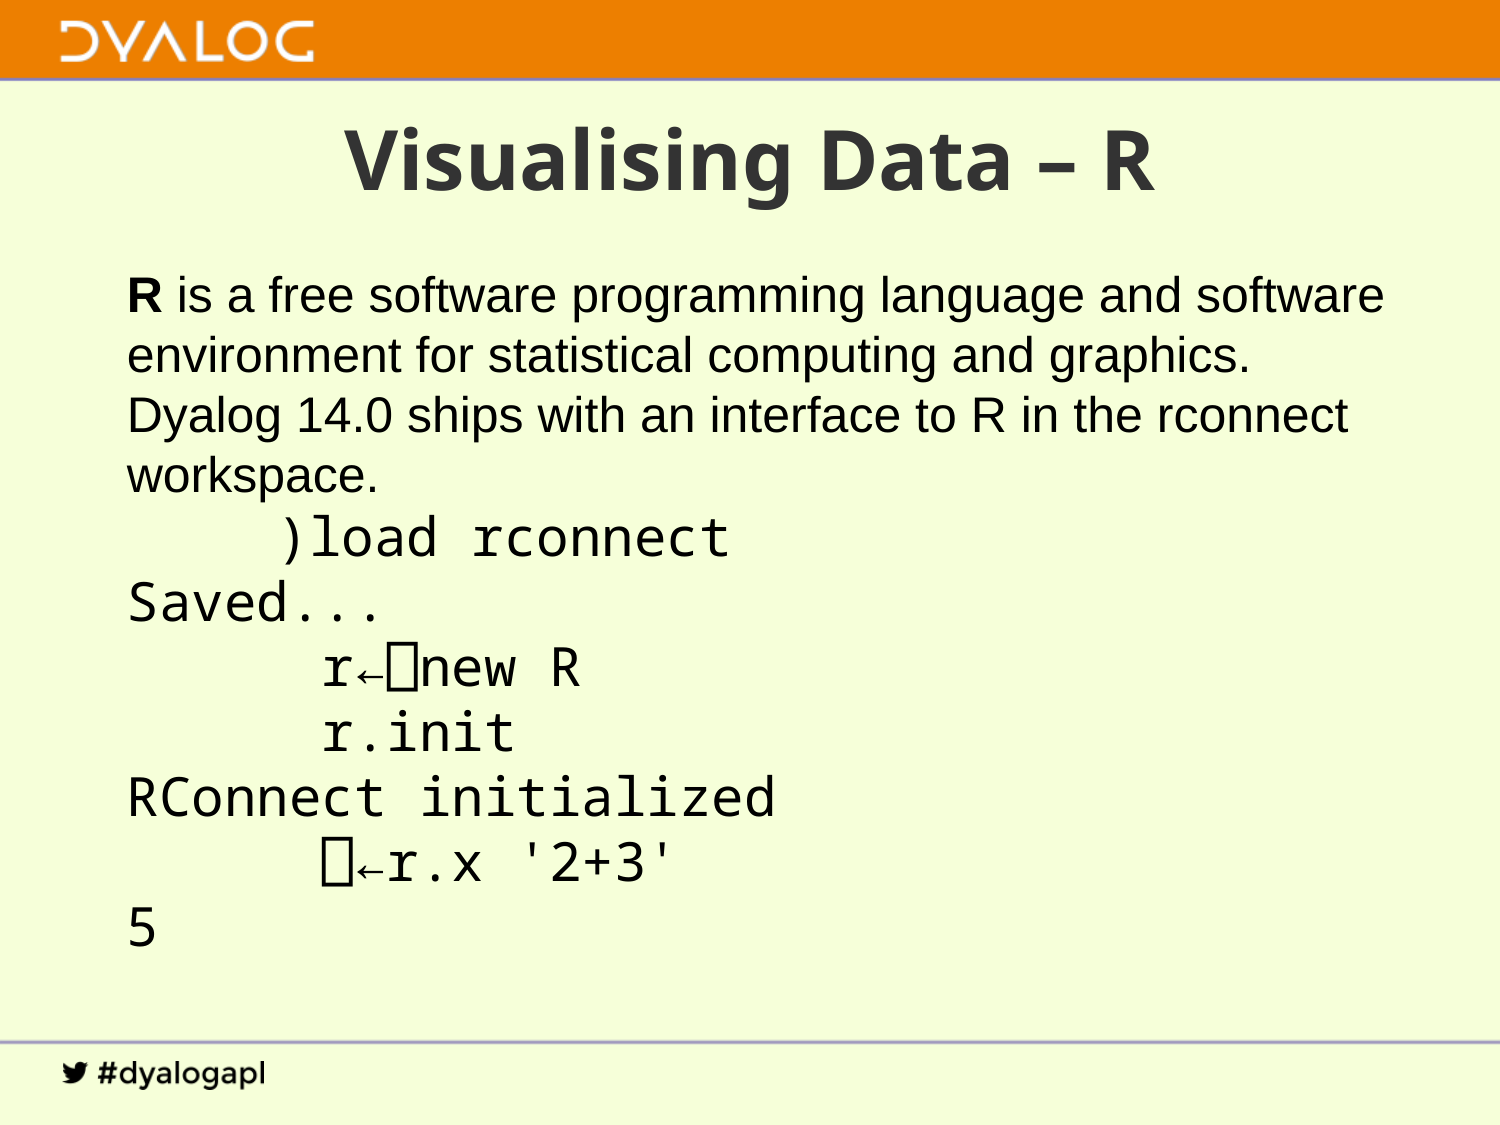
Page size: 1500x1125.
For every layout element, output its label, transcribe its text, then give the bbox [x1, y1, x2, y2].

picture [0, 0, 1500, 1125]
subtitle R is a free software programming language and software environment for statistical computing and graphics. Dyalog 14.0 ships with an interface to R in the rconnect workspace. )load rconnect Saved... r←⎕new R r.init RConnect initialized ⎕←r.x '2+3' 5 [112, 255, 1436, 925]
title Visualising Data – R [112, 99, 1388, 268]
